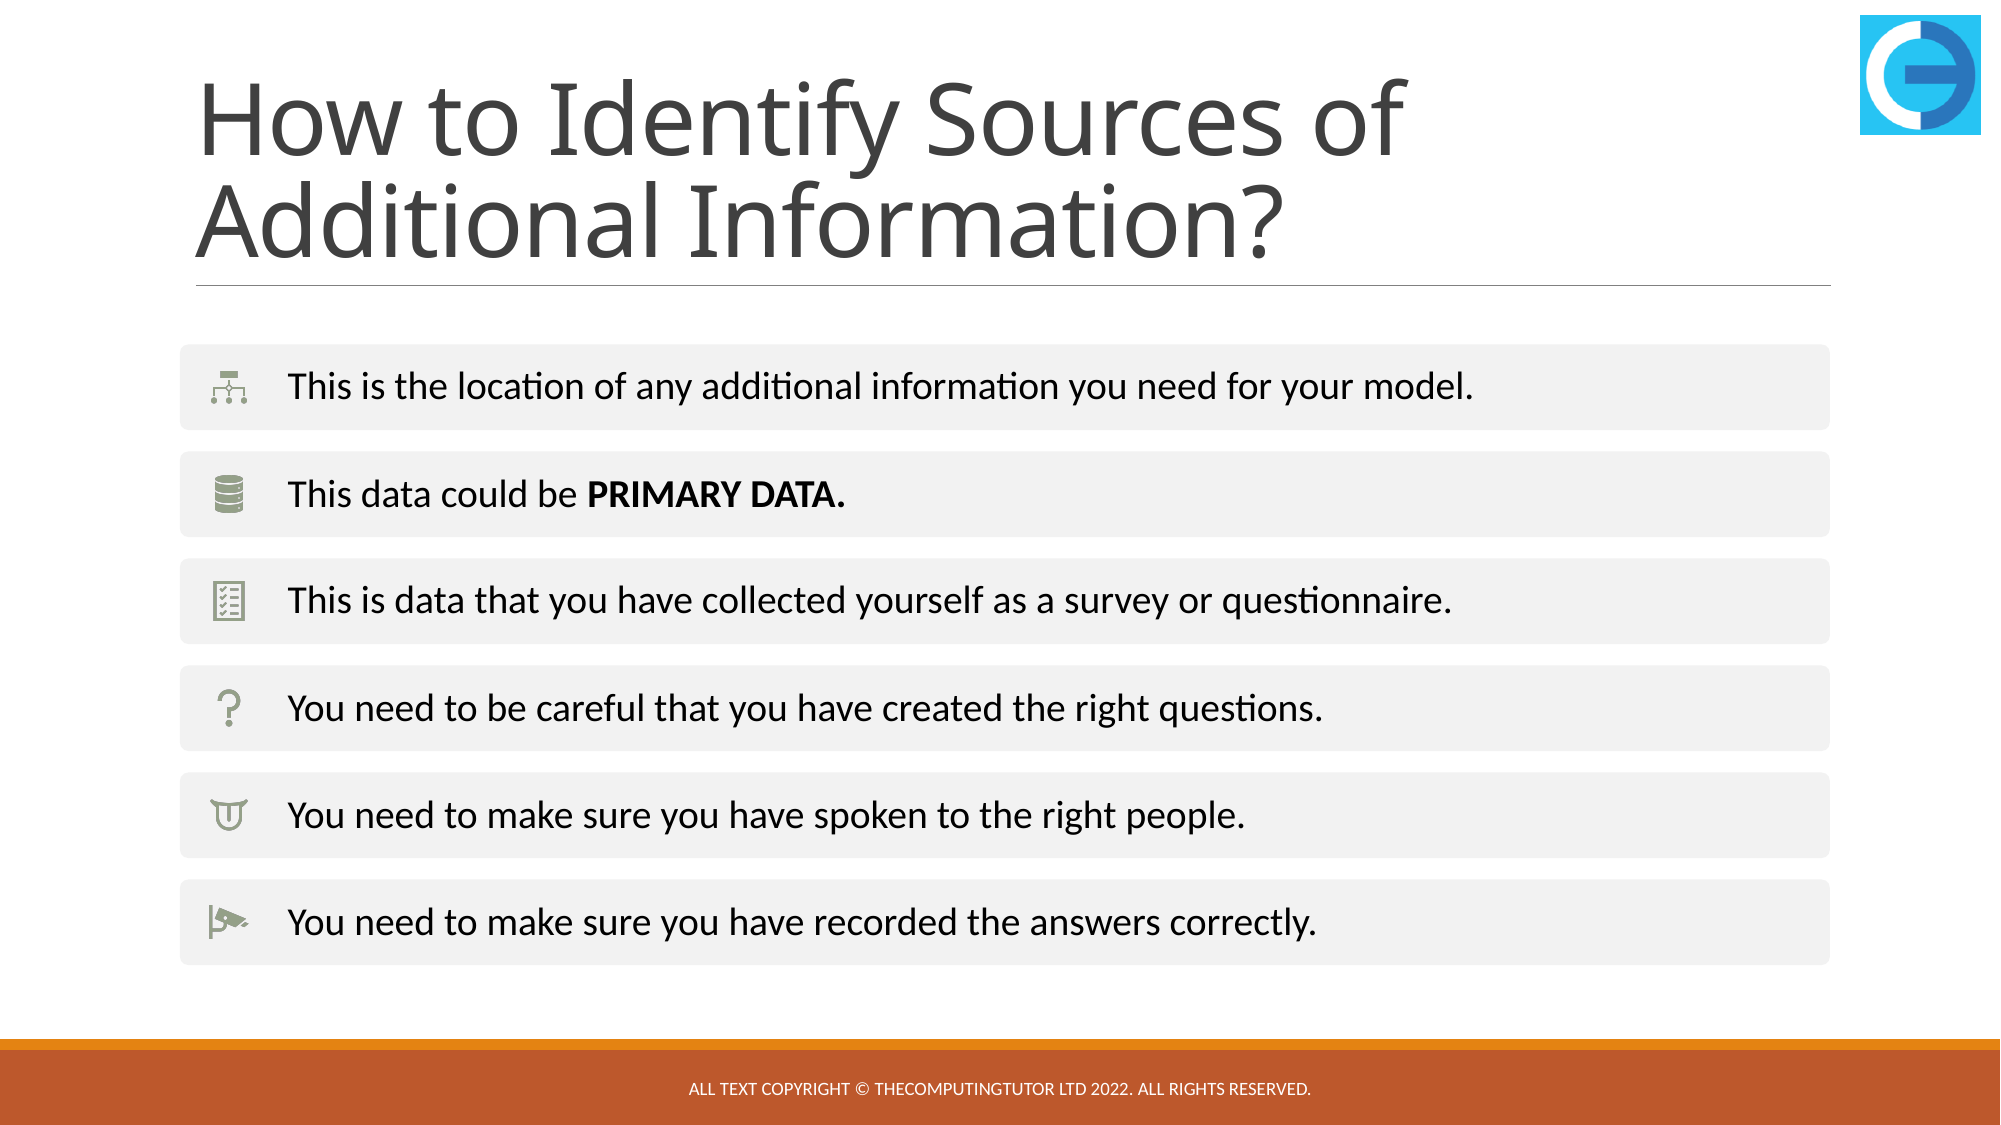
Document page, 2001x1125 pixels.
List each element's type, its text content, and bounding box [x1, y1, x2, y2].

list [179, 343, 1831, 966]
title How to Identify Sources of Additional Information? [180, 47, 1830, 285]
picture [1860, 15, 1981, 135]
footer All text copyright © TheComputingTutor Ltd 2022. All rights Reserved. [604, 1059, 1396, 1120]
